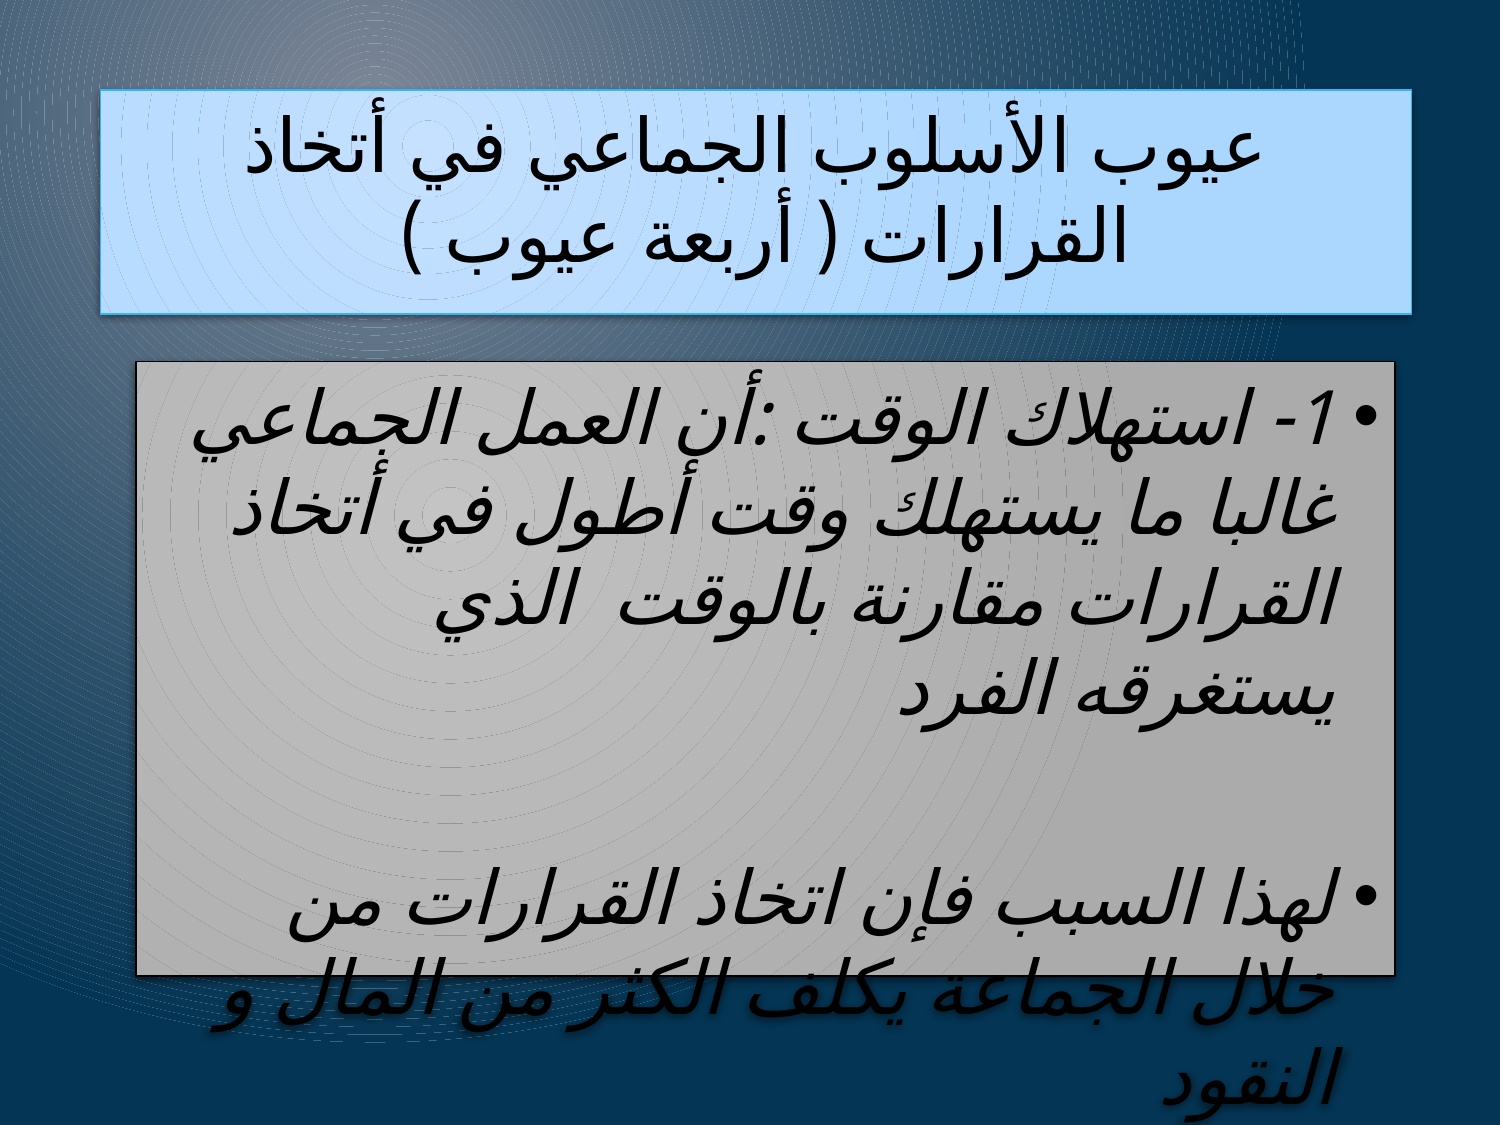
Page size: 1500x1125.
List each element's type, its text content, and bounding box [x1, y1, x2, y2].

list 1- استهلاك الوقت :أن العمل الجماعي غالبا ما يستهلك وقت أطول في أتخاذ القرارات مقارنة بالوقت الذي يستغرقه الفرد لهذا السبب فإن اتخاذ القرارات من خلال الجماعة يكلف الكثر من المال و النقود [135, 361, 1396, 977]
title عيوب الأسلوب الجماعي في أتخاذ القرارات ( أربعة عيوب ) [100, 89, 1412, 315]
